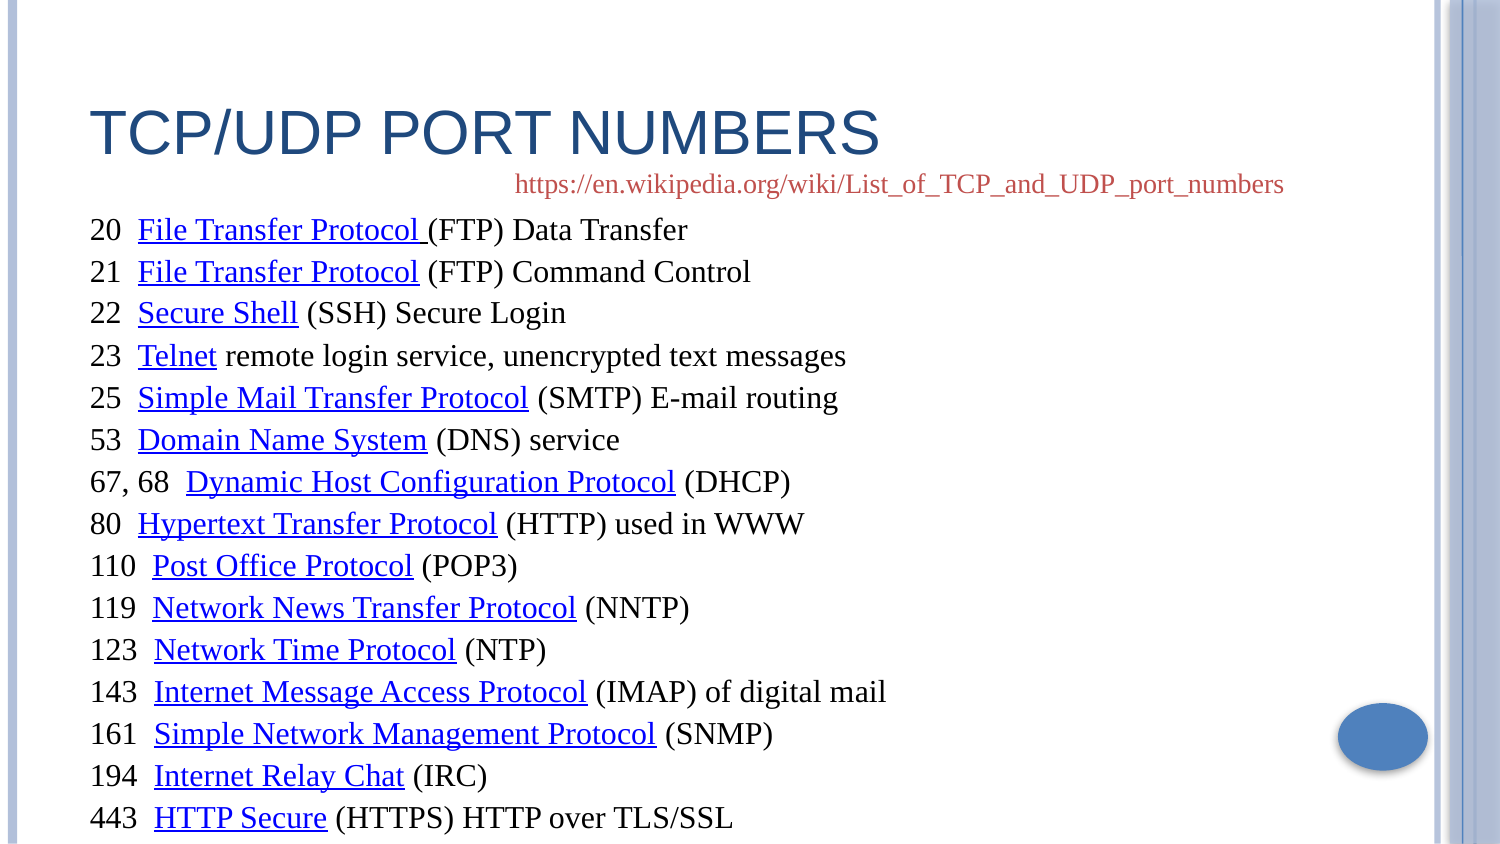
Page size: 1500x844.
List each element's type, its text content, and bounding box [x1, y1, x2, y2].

title TCP/UDP Port Numbers [75, 33, 1300, 175]
list 20 File Transfer Protocol (FTP) Data Transfer 21 File Transfer Protocol (FTP) Command Control 22 Secure Shell (SSH) Secure Login 23 Telnet remote login service, unencrypted text messages 25 Simple Mail Transfer Protocol (SMTP) E-mail routing 53 Domain Name System (DNS) service 67, 68 Dynamic Host Configuration Protocol (DHCP) 80 Hypertext Transfer Protocol (HTTP) used in WWW 110 Post Office Protocol (POP3) 119 Network News Transfer Protocol (NNTP) 123 Network Time Protocol (NTP) 143 Internet Message Access Protocol (IMAP) of digital mail 161 Simple Network Management Protocol (SNMP) 194 Internet Relay Chat (IRC) 443 HTTP Secure (HTTPS) HTTP over TLS/SSL [75, 196, 1300, 844]
text_box https://en.wikipedia.org/wiki/List_of_TCP_and_UDP_port_numbers [499, 158, 1325, 207]
